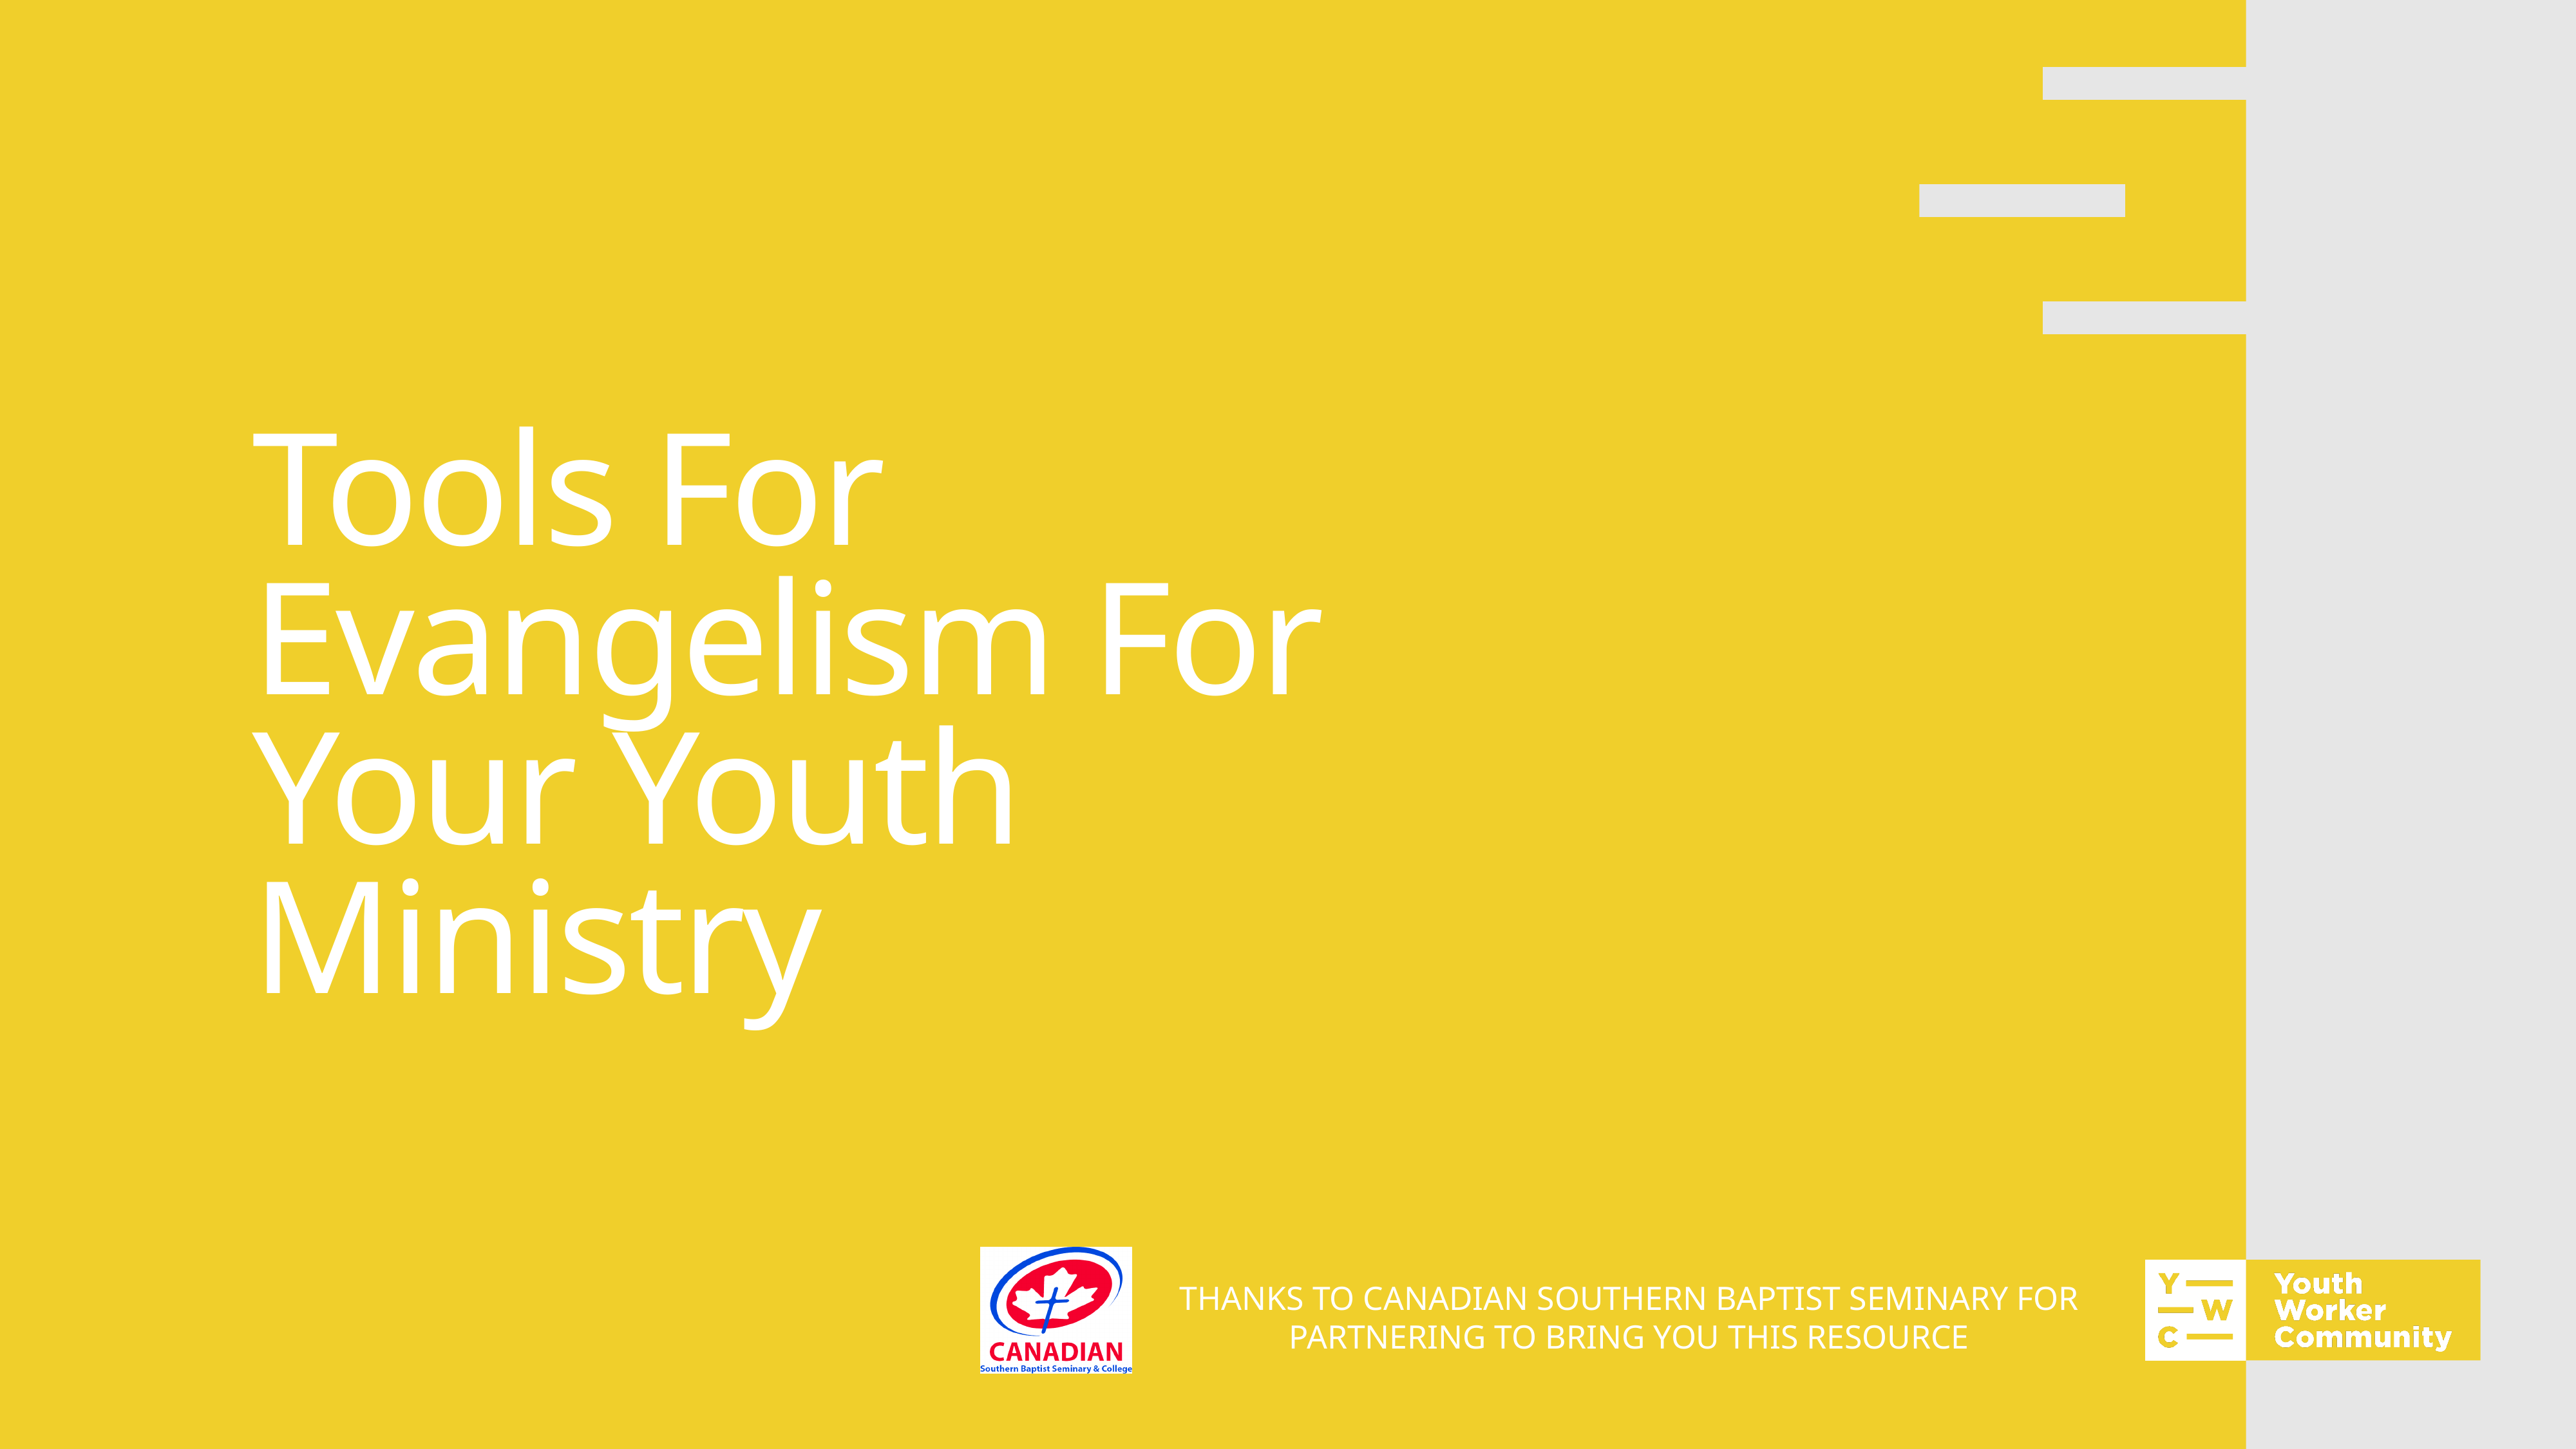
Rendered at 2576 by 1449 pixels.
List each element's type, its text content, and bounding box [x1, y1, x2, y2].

title Tools For Evangelism For Your Youth Ministry [246, 343, 1392, 1106]
text_box THANKS TO CANADIAN SOUTHERN BAPTIST SEMINARY FOR PARTNERING TO BRING YOU THIS RESOURCE [1169, 1273, 2089, 1361]
picture [2145, 1260, 2452, 1361]
picture [980, 1247, 1132, 1374]
